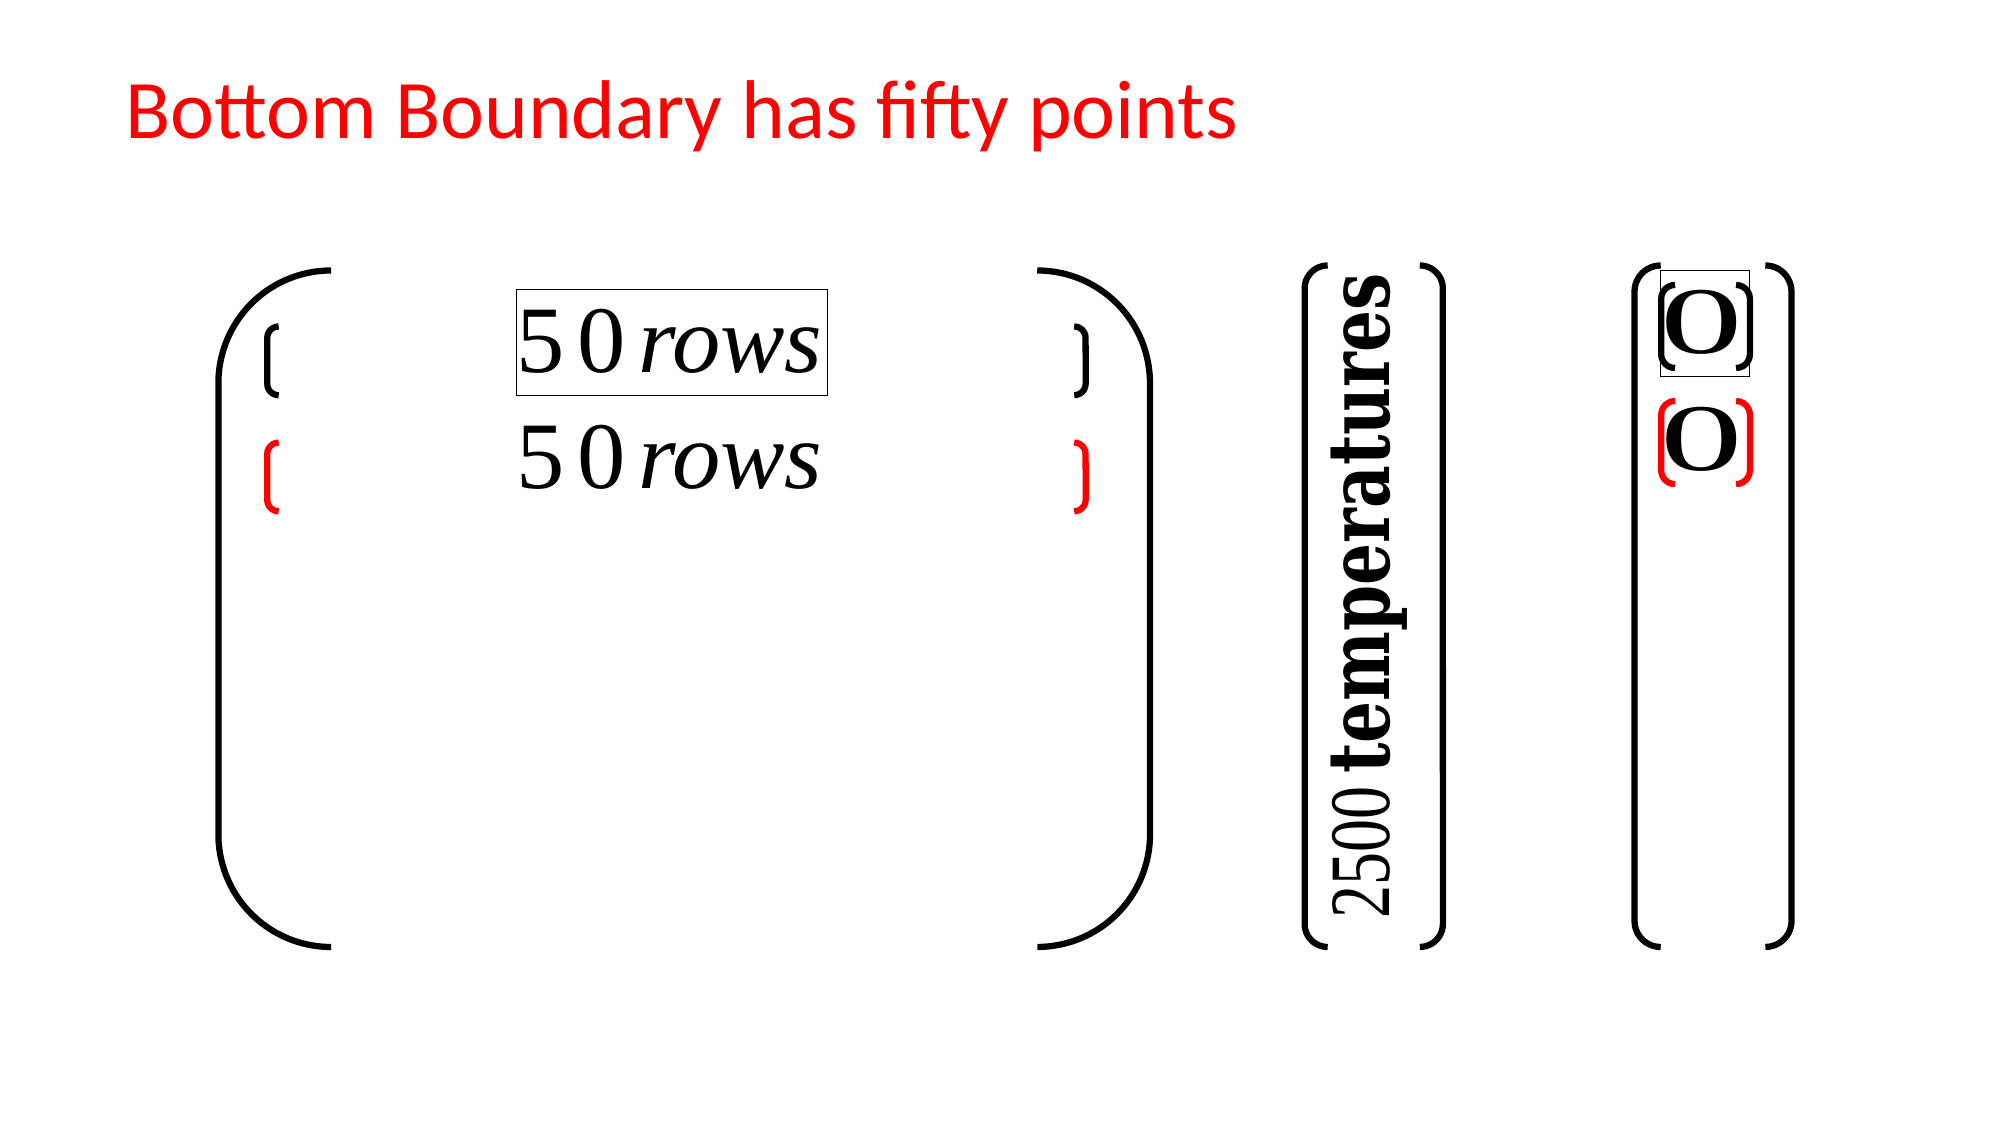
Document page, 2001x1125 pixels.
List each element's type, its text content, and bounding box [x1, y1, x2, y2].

text_box [1633, 264, 1793, 948]
text_box [1661, 284, 1749, 369]
text_box [266, 325, 516, 396]
text_box [217, 269, 1151, 948]
text_box Bottom Boundary has fifty points [110, 47, 1254, 163]
text_box [266, 442, 1087, 512]
text_box [517, 326, 827, 395]
text_box [828, 325, 1087, 396]
text_box [1660, 400, 1751, 485]
text_box [1304, 264, 1444, 948]
